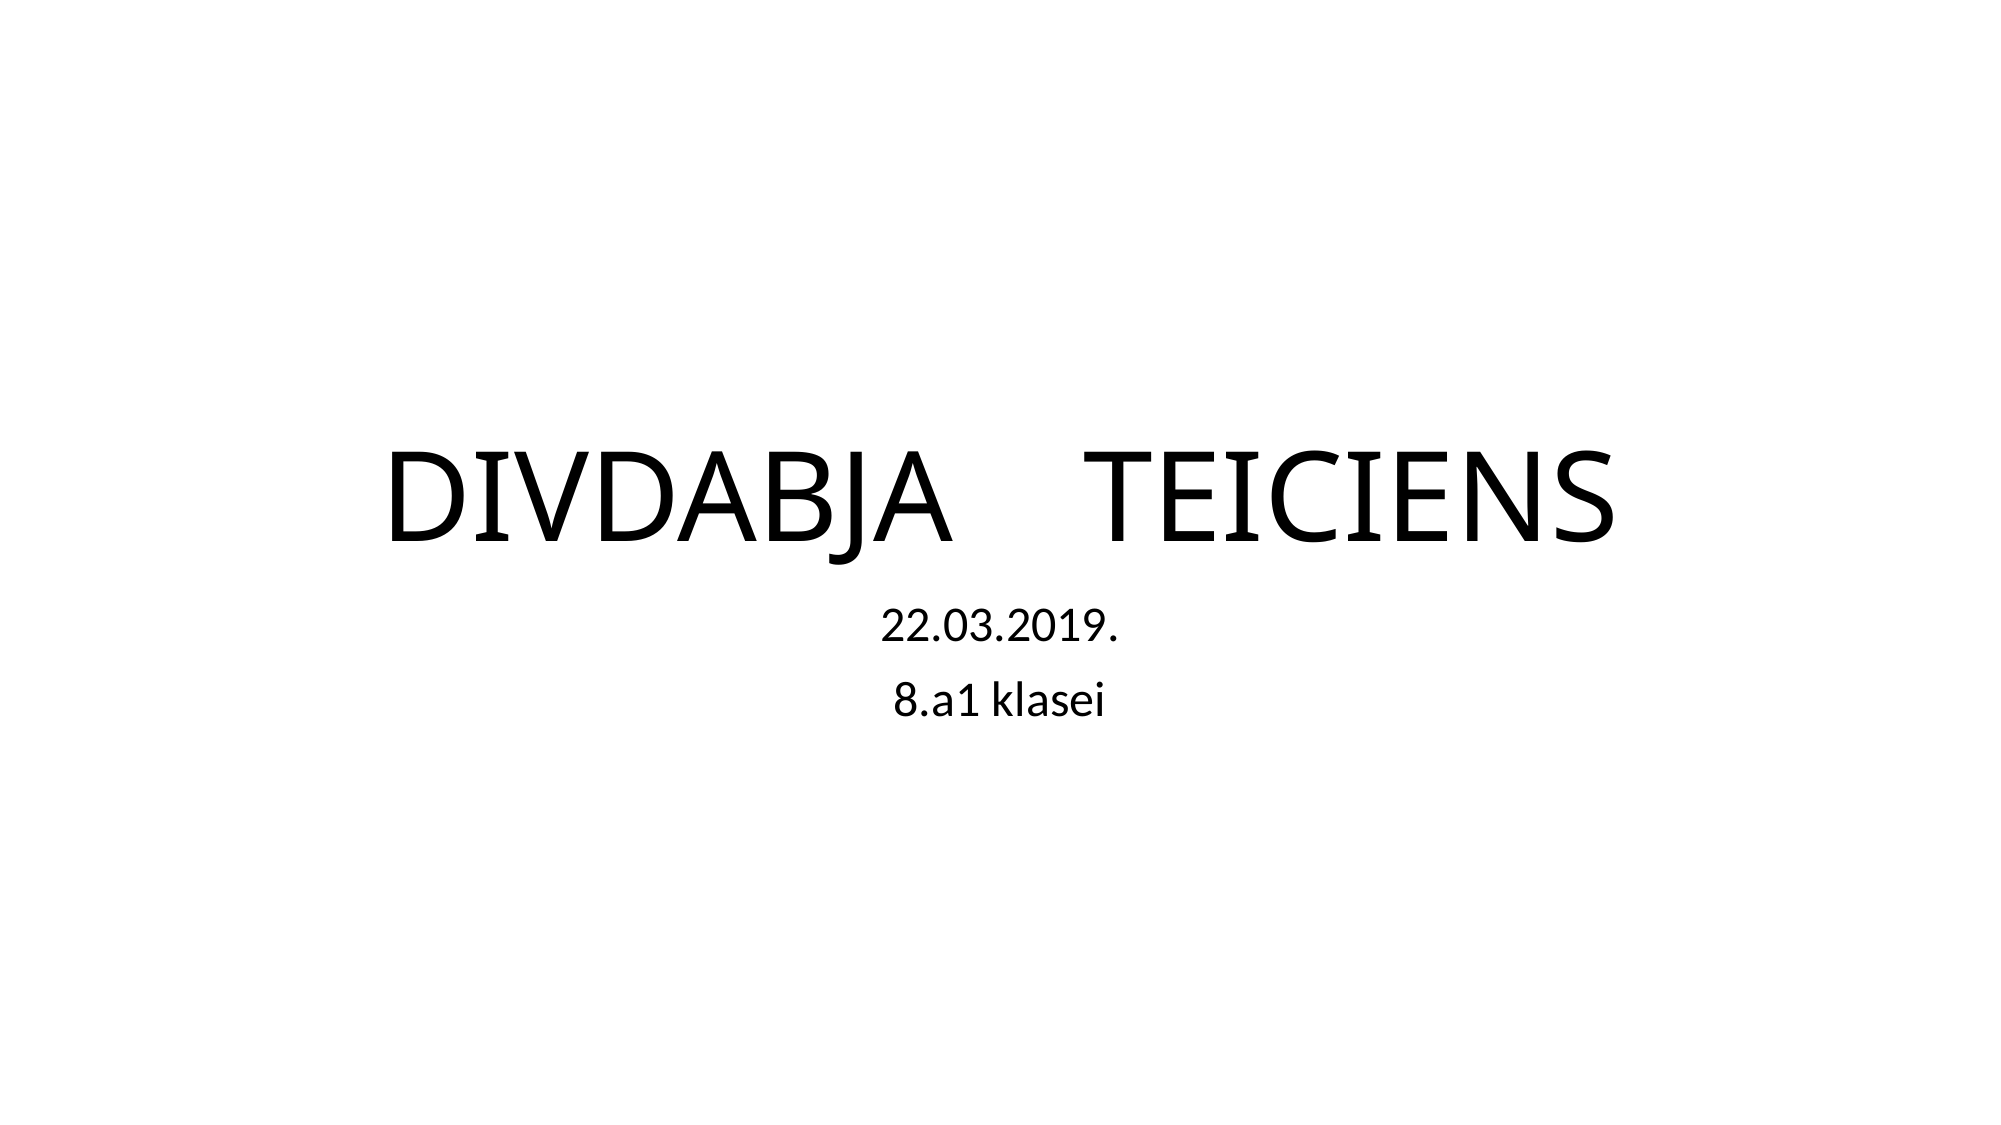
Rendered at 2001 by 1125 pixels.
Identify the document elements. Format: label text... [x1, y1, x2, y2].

subtitle 22.03.2019. 8.a1 klasei [249, 590, 1750, 863]
title DIVDABJA TEICIENS [249, 184, 1750, 576]
